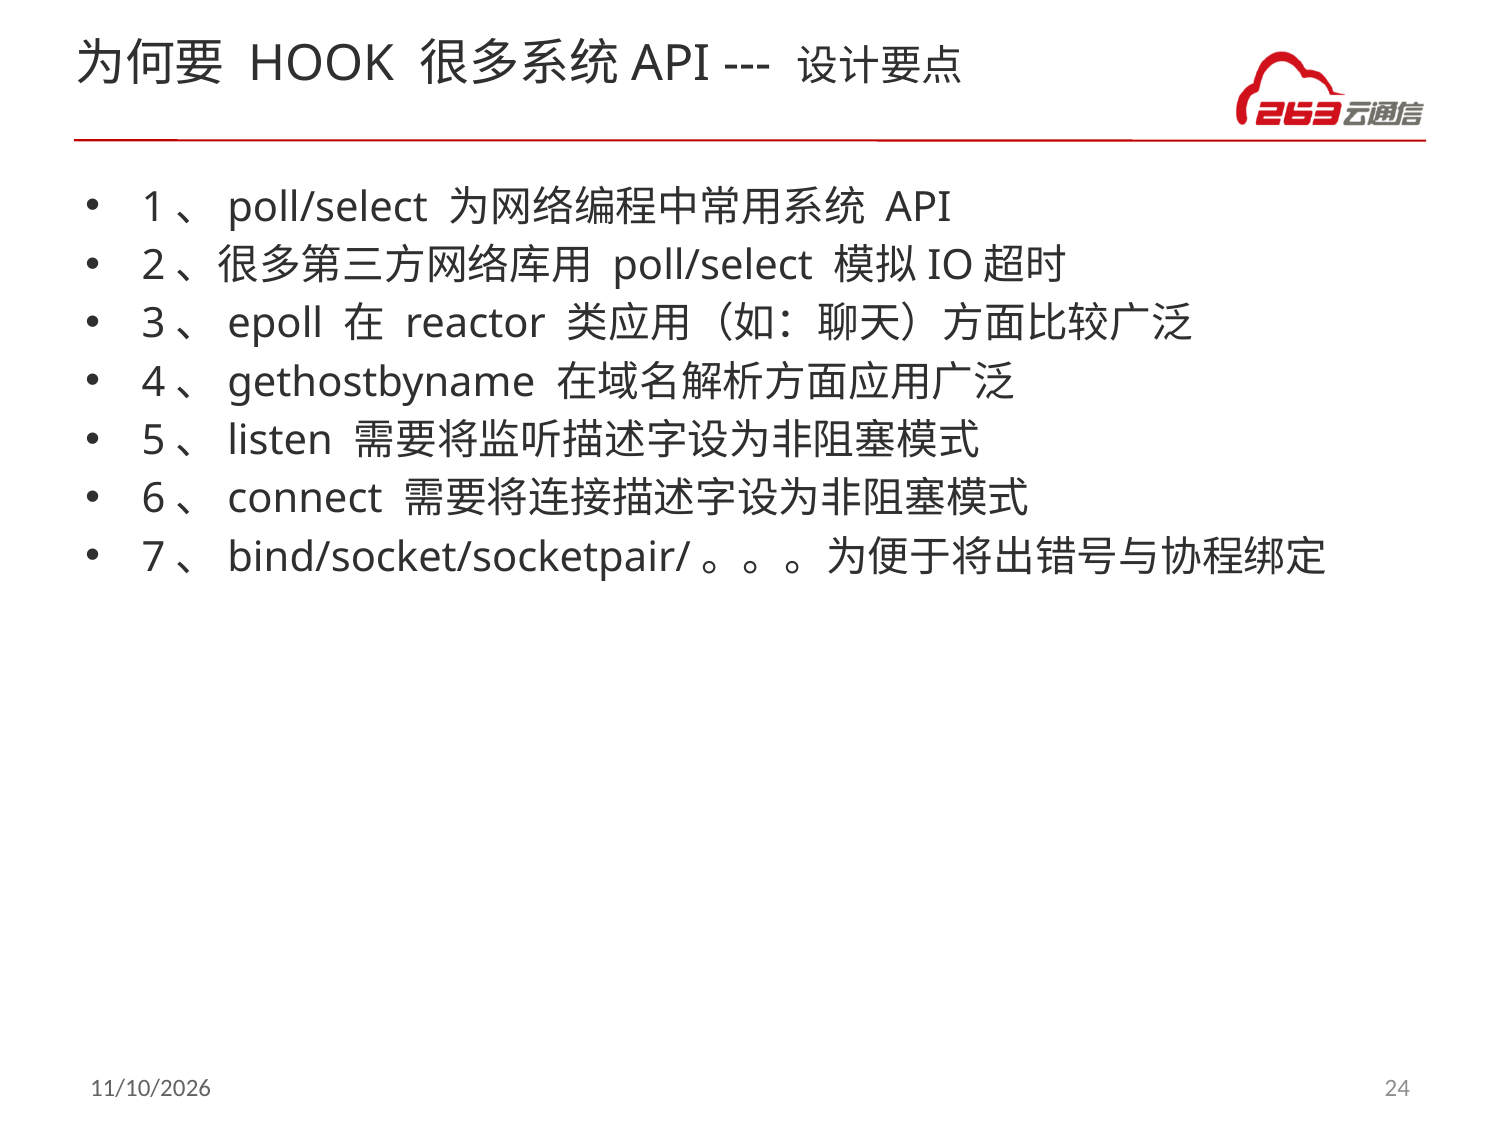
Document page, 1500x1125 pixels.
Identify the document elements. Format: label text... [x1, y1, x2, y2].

picture [1230, 37, 1430, 141]
list 1、poll/select 为网络编程中常用系统 API 2、很多第三方网络库用 poll/select 模拟IO超时 3、epoll 在 reactor 类应用（如：聊天）方面比较广泛 4、gethostbyname 在域名解析方面应用广泛 5、listen 需要将监听描述字设为非阻塞模式 6、connect 需要将连接描述字设为非阻塞模式 7、bind/socket/socketpair/。。。为便于将出错号与协程绑定 [70, 171, 1421, 1016]
title 为何要 HOOK 很多系统API --- 设计要点 [75, 30, 1235, 136]
